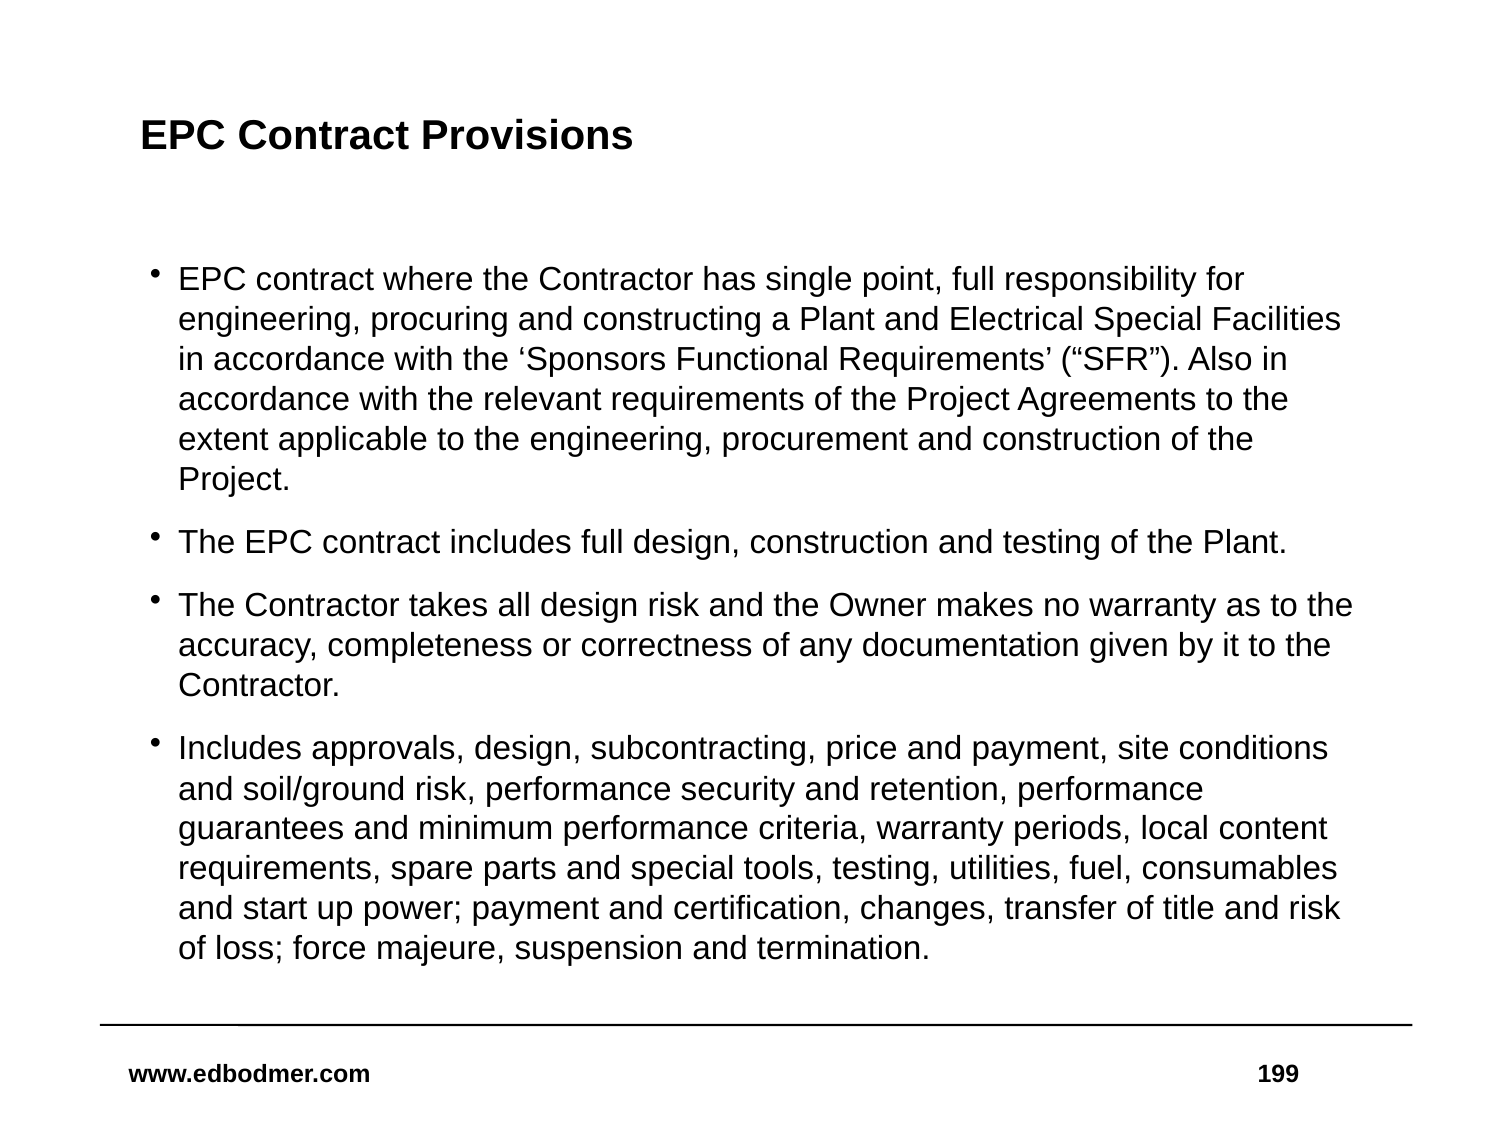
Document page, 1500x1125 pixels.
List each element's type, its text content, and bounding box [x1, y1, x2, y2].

list EPC contract where the Contractor has single point, full responsibility for engineering, procuring and constructing a Plant and Electrical Special Facilities in accordance with the ‘Sponsors Functional Requirements’ (“SFR”). Also in accordance with the relevant requirements of the Project Agreements to the extent applicable to the engineering, procurement and construction of the Project. The EPC contract includes full design, construction and testing of the Plant. The Contractor takes all design risk and the Owner makes no warranty as to the accuracy, completeness or correctness of any documentation given by it to the Contractor. Includes approvals, design, subcontracting, price and payment, site conditions and soil/ground risk, performance security and retention, performance guarantees and minimum performance criteria, warranty periods, local content requirements, spare parts and special tools, testing, utilities, fuel, consumables and start up power; payment and certification, changes, transfer of title and risk of loss; force majeure, suspension and termination. [125, 249, 1375, 1000]
title EPC Contract Provisions [125, 99, 1288, 225]
